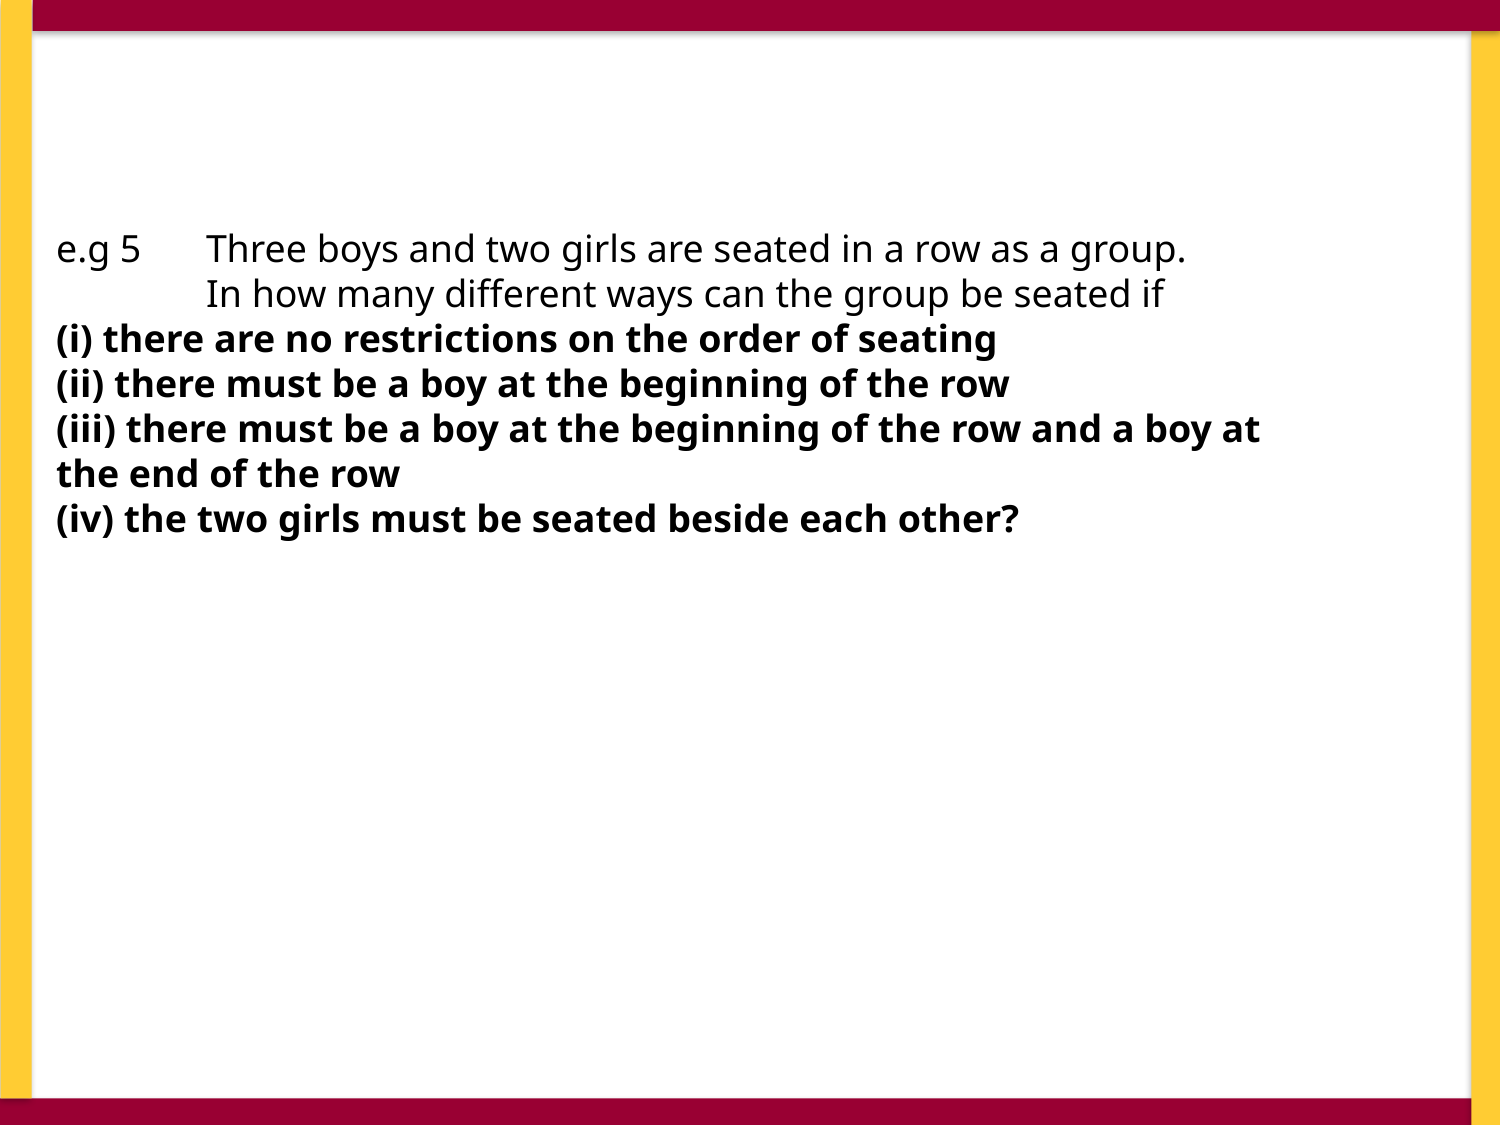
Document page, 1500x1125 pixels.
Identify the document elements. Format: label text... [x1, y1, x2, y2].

text_box e.g 5 Three boys and two girls are seated in a row as a group. In how many different ways can the group be seated if (i) there are no restrictions on the order of seating (ii) there must be a boy at the beginning of the row (iii) there must be a boy at the beginning of the row and a boy at the end of the row (iv) the two girls must be seated beside each other? [41, 217, 1326, 548]
